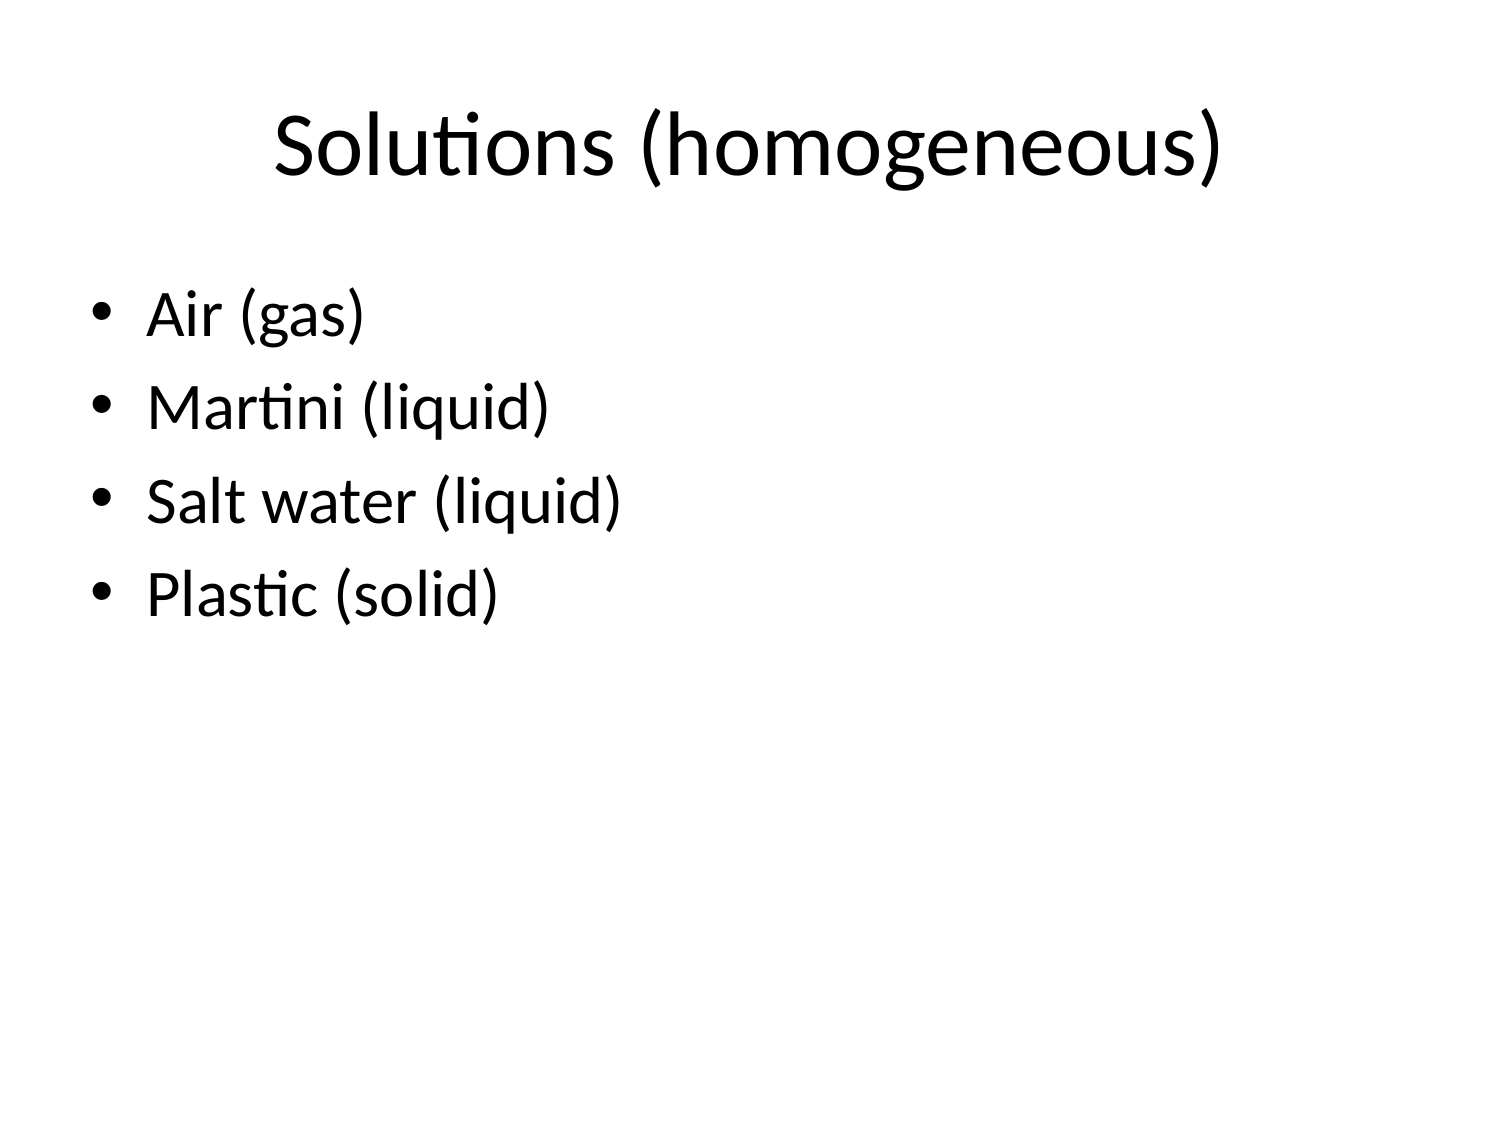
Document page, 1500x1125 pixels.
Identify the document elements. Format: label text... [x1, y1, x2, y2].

list Air (gas) Martini (liquid) Salt water (liquid) Plastic (solid) [75, 262, 1425, 1005]
title Solutions (homogeneous) [75, 45, 1425, 233]
